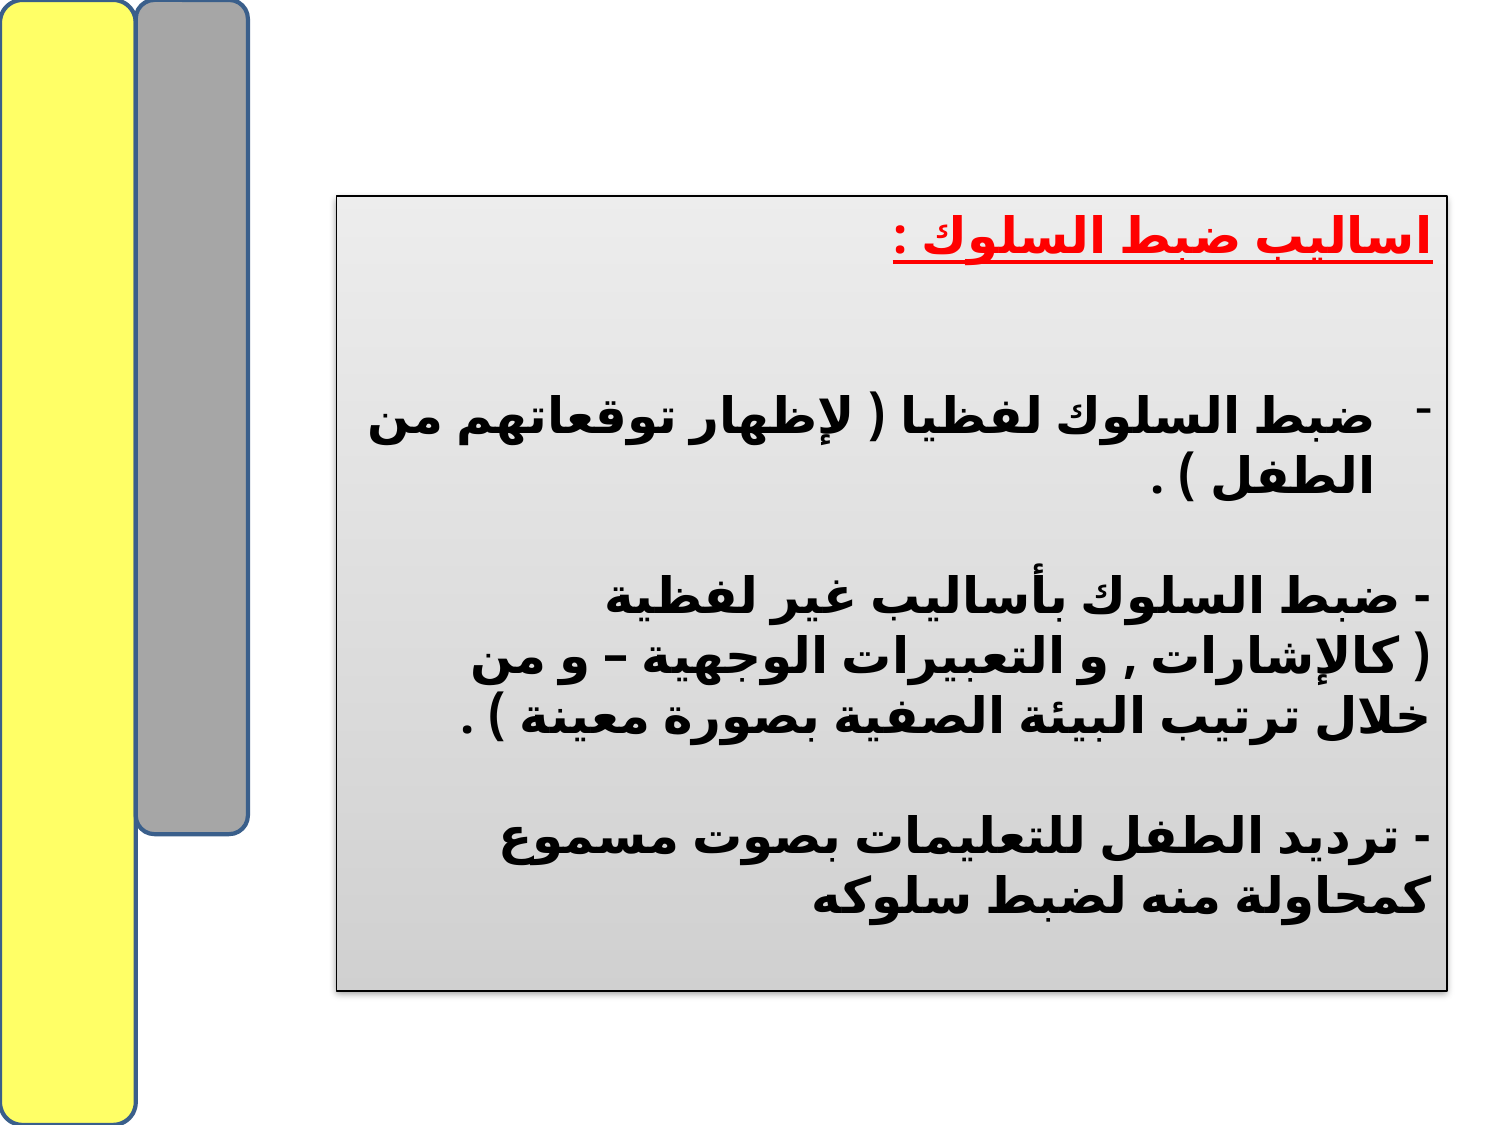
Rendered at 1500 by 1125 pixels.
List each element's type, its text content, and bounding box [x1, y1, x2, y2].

text_box اساليب ضبط السلوك : ضبط السلوك لفظيا ( لإظهار توقعاتهم من الطفل ) . - ضبط السلوك بأساليب غير لفظية ( كالإشارات , و التعبيرات الوجهية – و من خلال ترتيب البيئة الصفية بصورة معينة ) . - ترديد الطفل للتعليمات بصوت مسموع كمحاولة منه لضبط سلوكه [336, 195, 1448, 992]
text_box [133, 0, 251, 837]
text_box [0, 0, 138, 1125]
